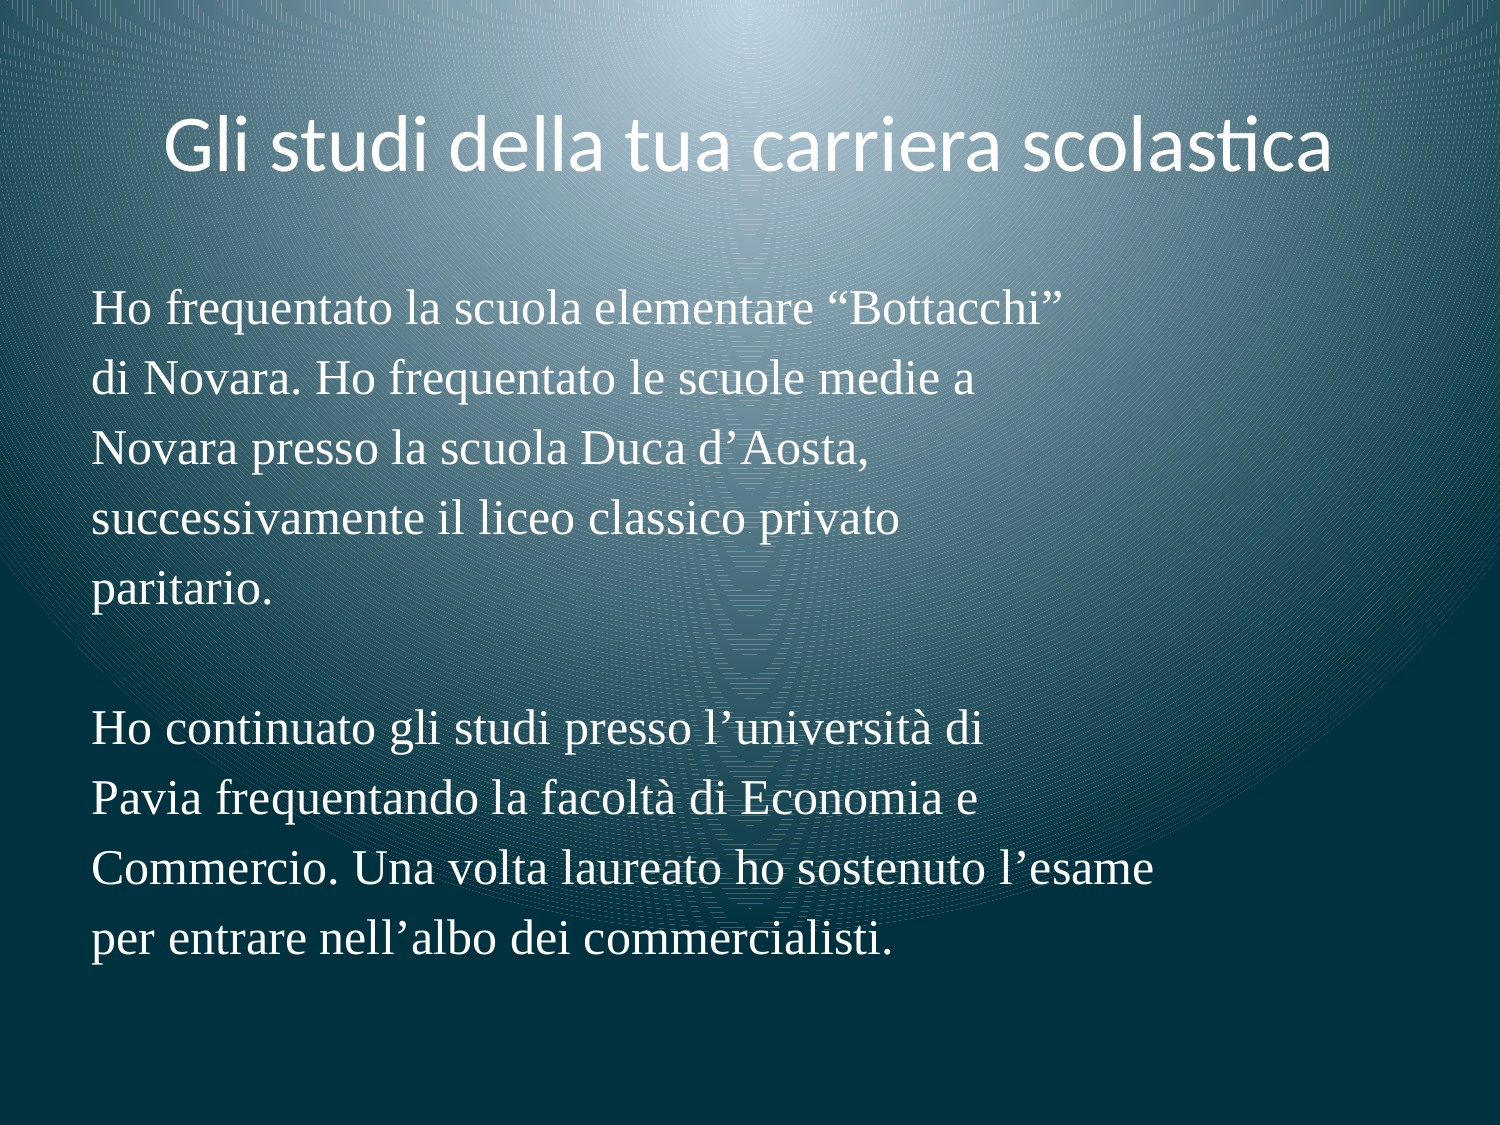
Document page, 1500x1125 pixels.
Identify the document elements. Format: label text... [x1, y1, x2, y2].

list Ho frequentato la scuola elementare “Bottacchi” di Novara. Ho frequentato le scuole medie a Novara presso la scuola Duca d’Aosta, successivamente il liceo classico privato paritario. Ho continuato gli studi presso l’università di Pavia frequentando la facoltà di Economia e Commercio. Una volta laureato ho sostenuto l’esame per entrare nell’albo dei commercialisti. [76, 267, 1427, 1010]
title Gli studi della tua carriera scolastica [75, 45, 1425, 233]
